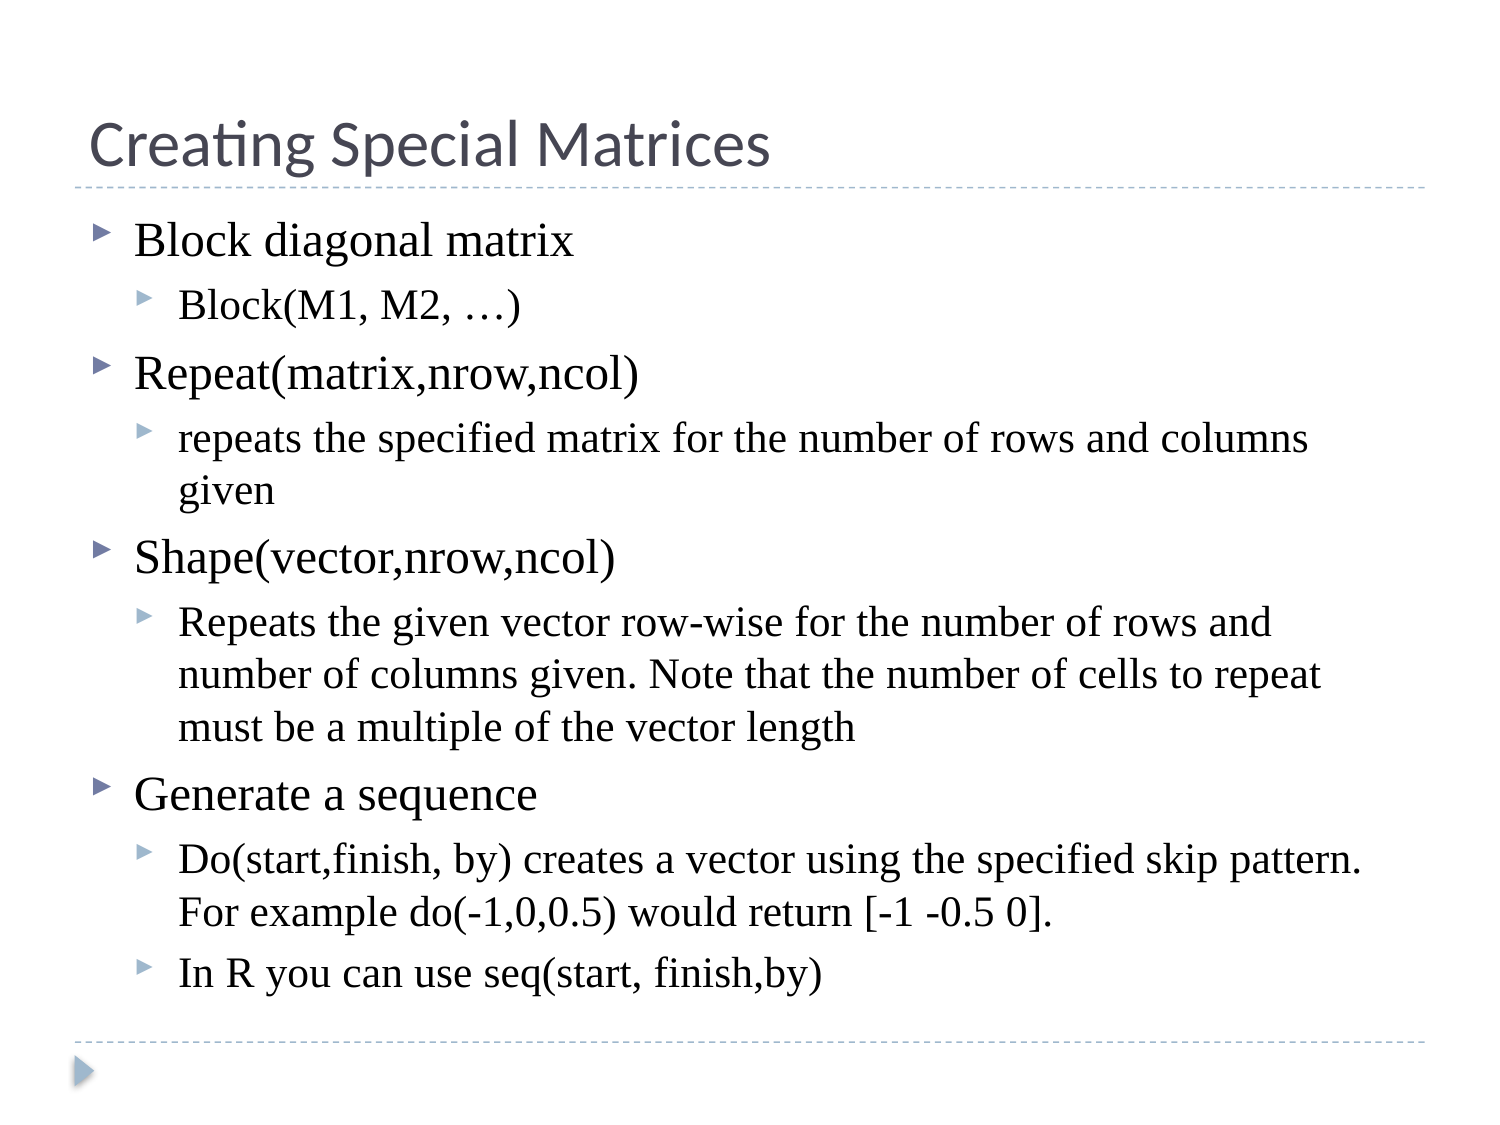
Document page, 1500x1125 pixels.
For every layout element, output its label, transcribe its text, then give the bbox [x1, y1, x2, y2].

title Creating Special Matrices [75, 24, 1425, 188]
list Block diagonal matrix Block(M1, M2, …) Repeat(matrix,nrow,ncol) repeats the specified matrix for the number of rows and columns given Shape(vector,nrow,ncol) Repeats the given vector row-wise for the number of rows and number of columns given. Note that the number of cells to repeat must be a multiple of the vector length Generate a sequence Do(start,finish, by) creates a vector using the specified skip pattern. For example do(-1,0,0.5) would return [-1 -0.5 0]. In R you can use seq(start, finish,by) [75, 200, 1425, 1010]
